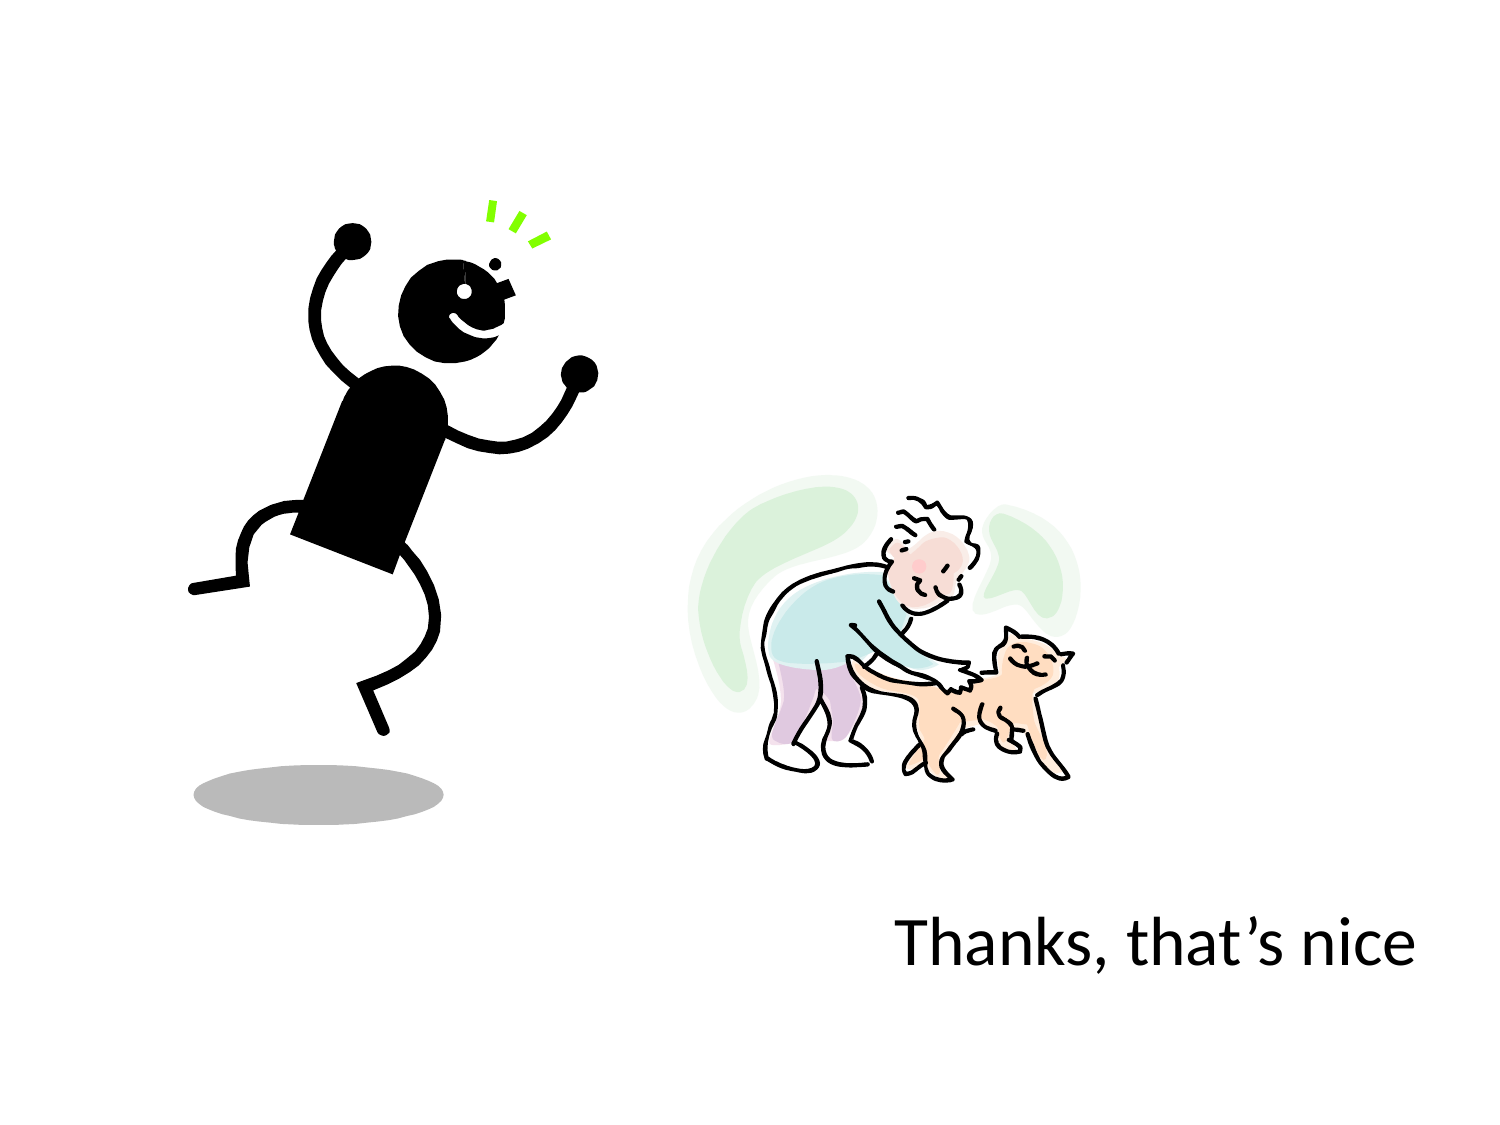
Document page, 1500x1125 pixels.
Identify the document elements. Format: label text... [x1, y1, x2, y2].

picture [687, 474, 1081, 783]
picture [187, 199, 601, 826]
text_box Thanks, that’s nice [875, 862, 1438, 1013]
